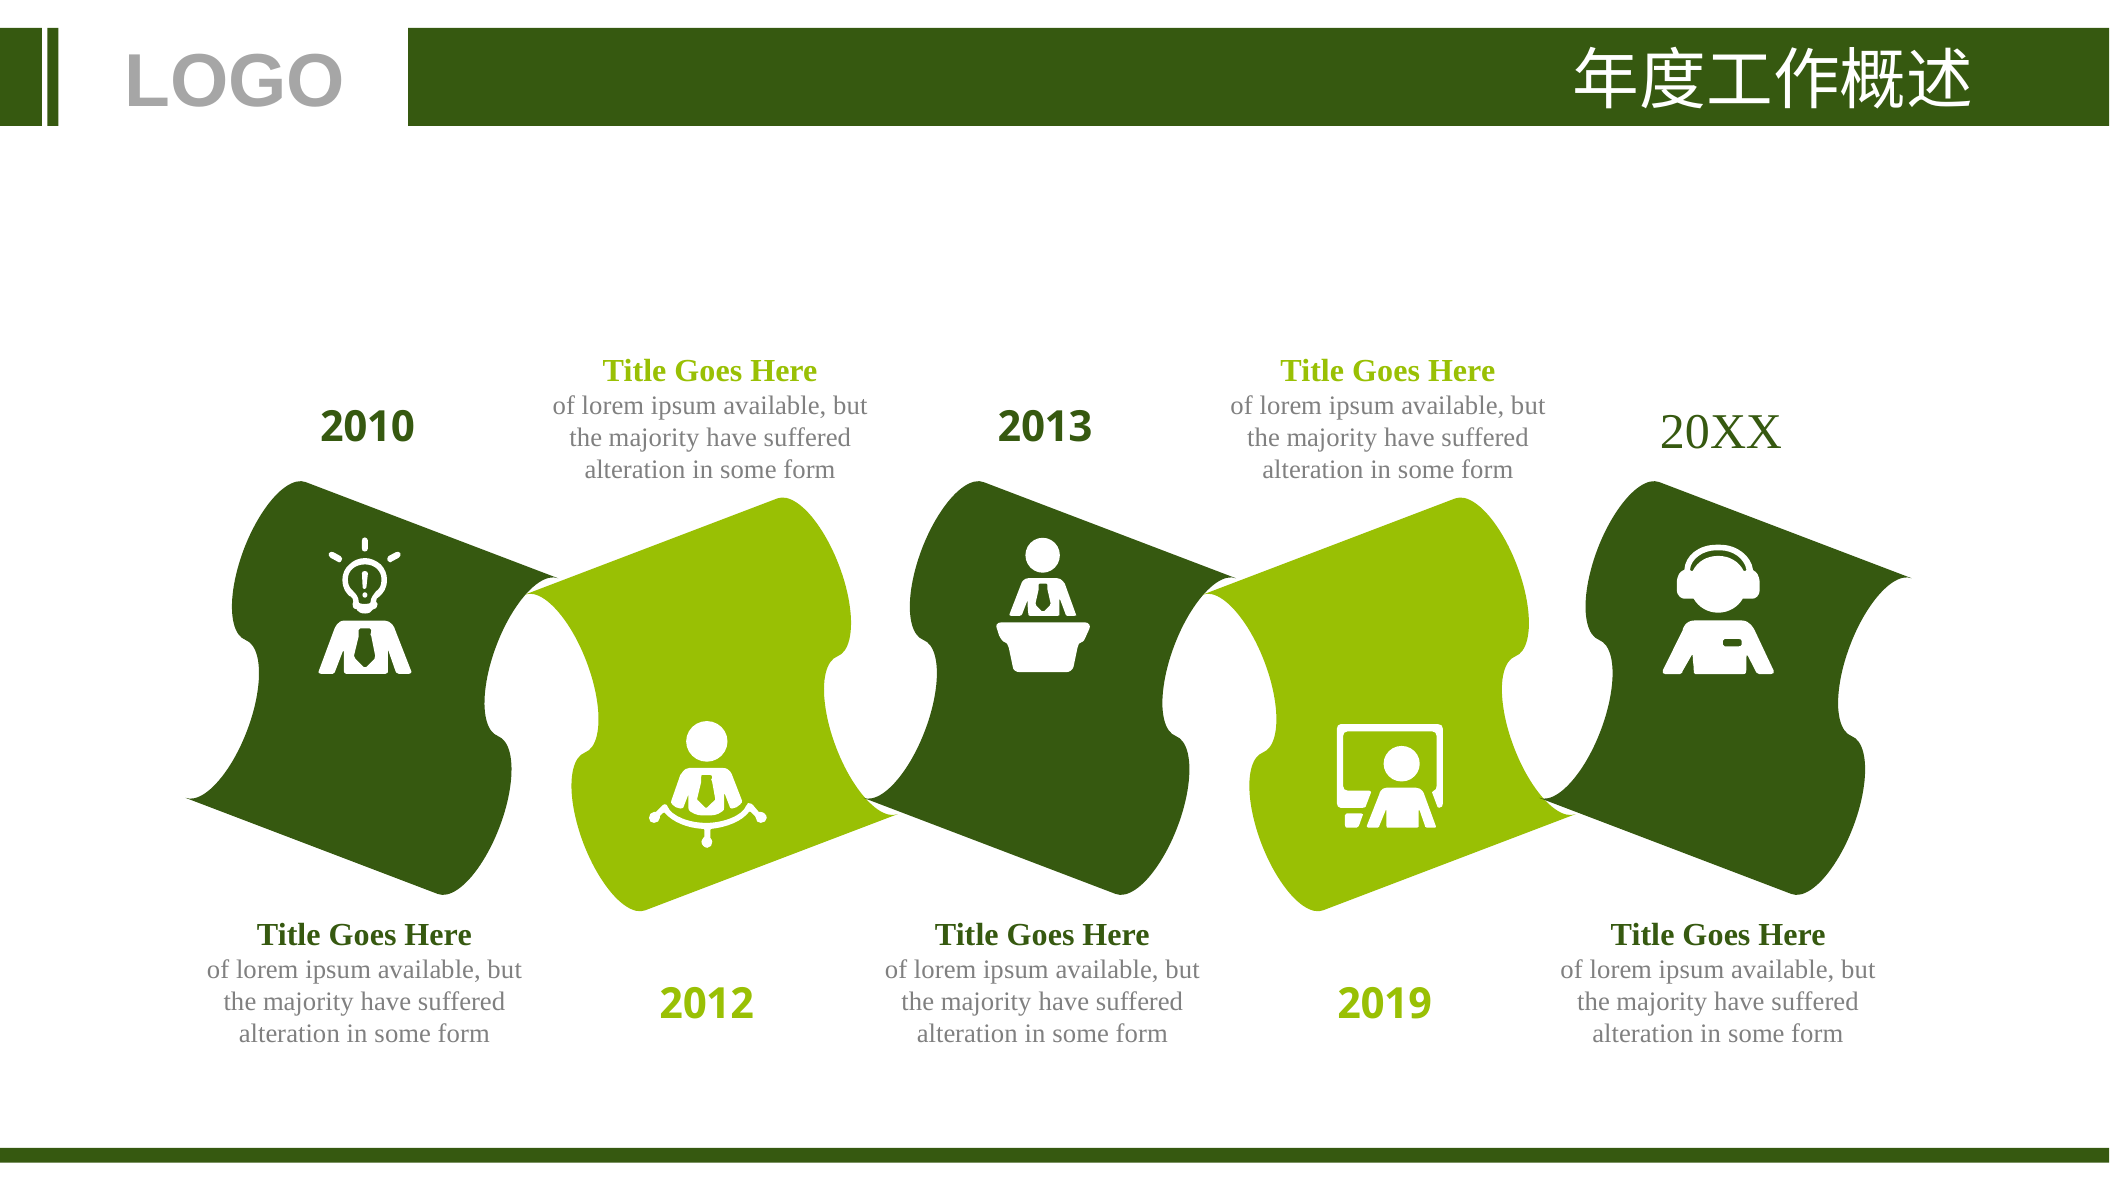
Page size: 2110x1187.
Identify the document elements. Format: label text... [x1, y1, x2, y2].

text_box Title Goes Here of lorem ipsum available, but the majority have suffered alteration in some form [203, 912, 526, 1048]
text_box [1538, 480, 1913, 896]
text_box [1336, 724, 1443, 828]
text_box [317, 537, 412, 674]
text_box [407, 27, 2110, 127]
text_box [0, 27, 43, 127]
text_box Title Goes Here of lorem ipsum available, but the majority have suffered alteration in some form [1227, 349, 1550, 485]
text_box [995, 537, 1091, 673]
text_box [524, 496, 899, 913]
text_box [0, 1147, 2110, 1164]
text_box LOGO [78, 31, 391, 122]
text_box 20XX [1592, 398, 1850, 459]
text_box 2010 [238, 398, 497, 450]
text_box 2019 [1256, 975, 1514, 1028]
text_box [1202, 496, 1576, 913]
text_box Title Goes Here of lorem ipsum available, but the majority have suffered alteration in some form [881, 912, 1204, 1048]
text_box [862, 480, 1237, 896]
text_box Title Goes Here of lorem ipsum available, but the majority have suffered alteration in some form [549, 349, 872, 485]
text_box [184, 480, 559, 896]
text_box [1661, 544, 1775, 675]
text_box 年度工作概述 [1557, 28, 1989, 124]
text_box 2013 [916, 398, 1174, 450]
text_box Title Goes Here of lorem ipsum available, but the majority have suffered alteration in some form [1557, 912, 1880, 1048]
text_box [46, 27, 59, 127]
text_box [648, 721, 767, 848]
text_box 2012 [578, 975, 836, 1028]
